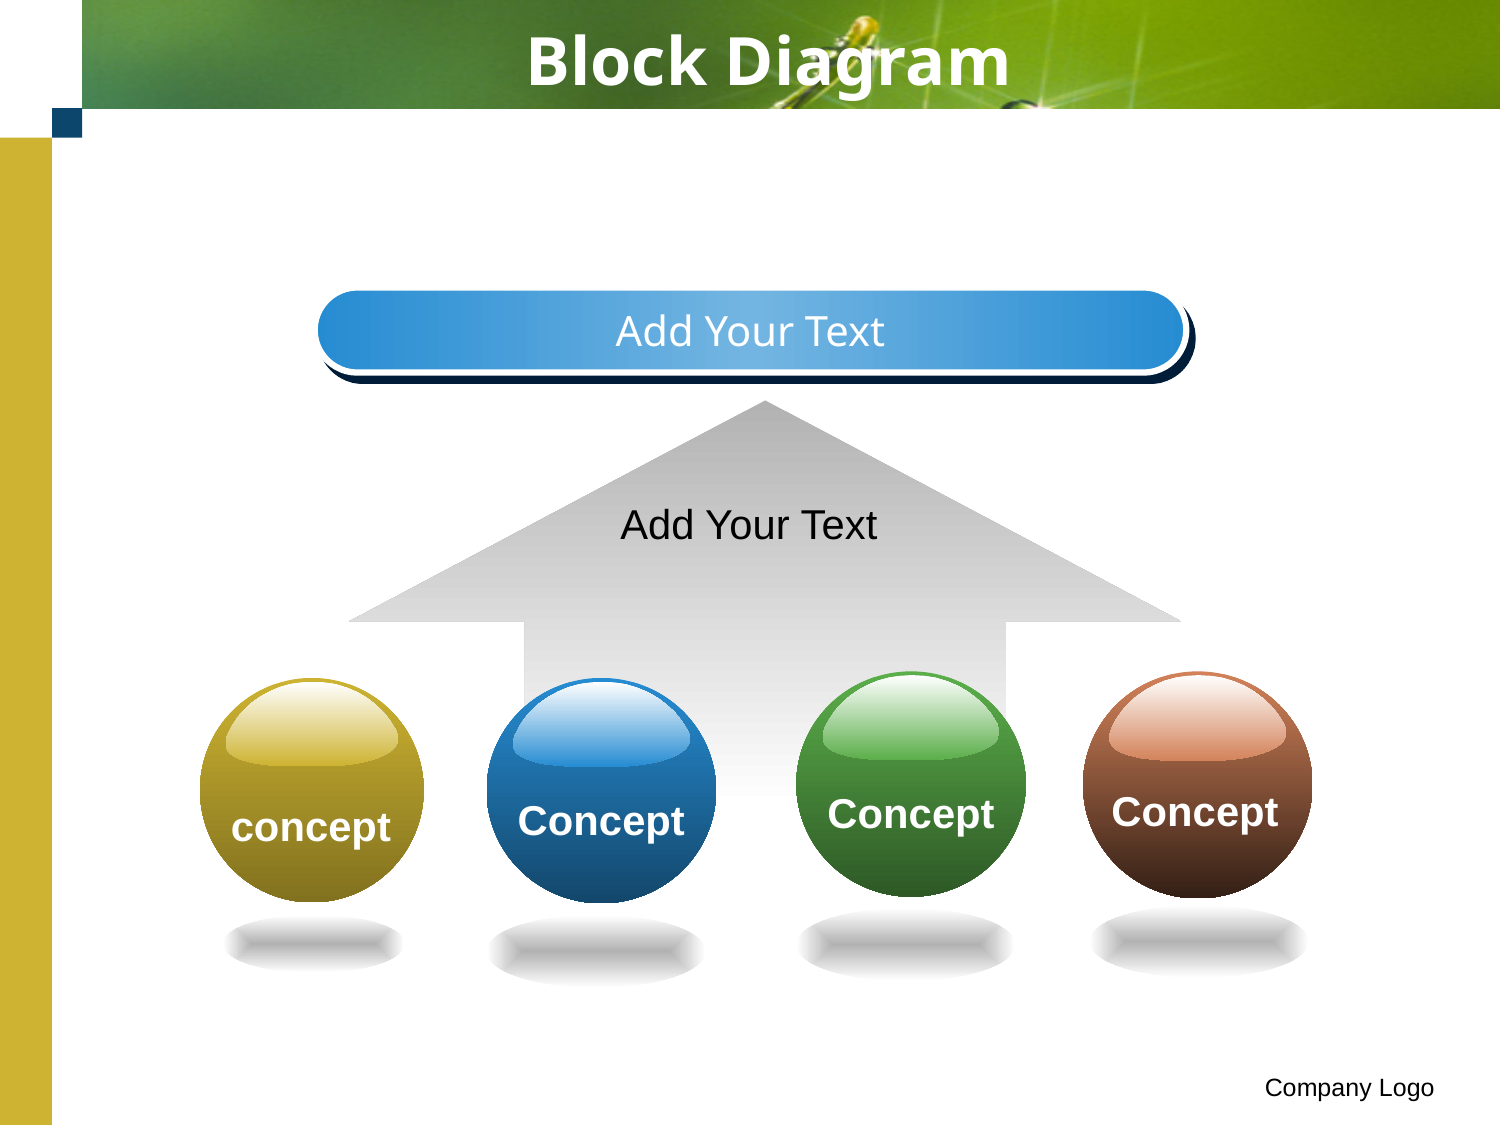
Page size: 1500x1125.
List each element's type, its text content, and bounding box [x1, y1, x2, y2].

title Block Diagram [87, 12, 1450, 105]
picture [82, 0, 1500, 109]
footer Company Logo [975, 1064, 1450, 1113]
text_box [199, 287, 1313, 988]
